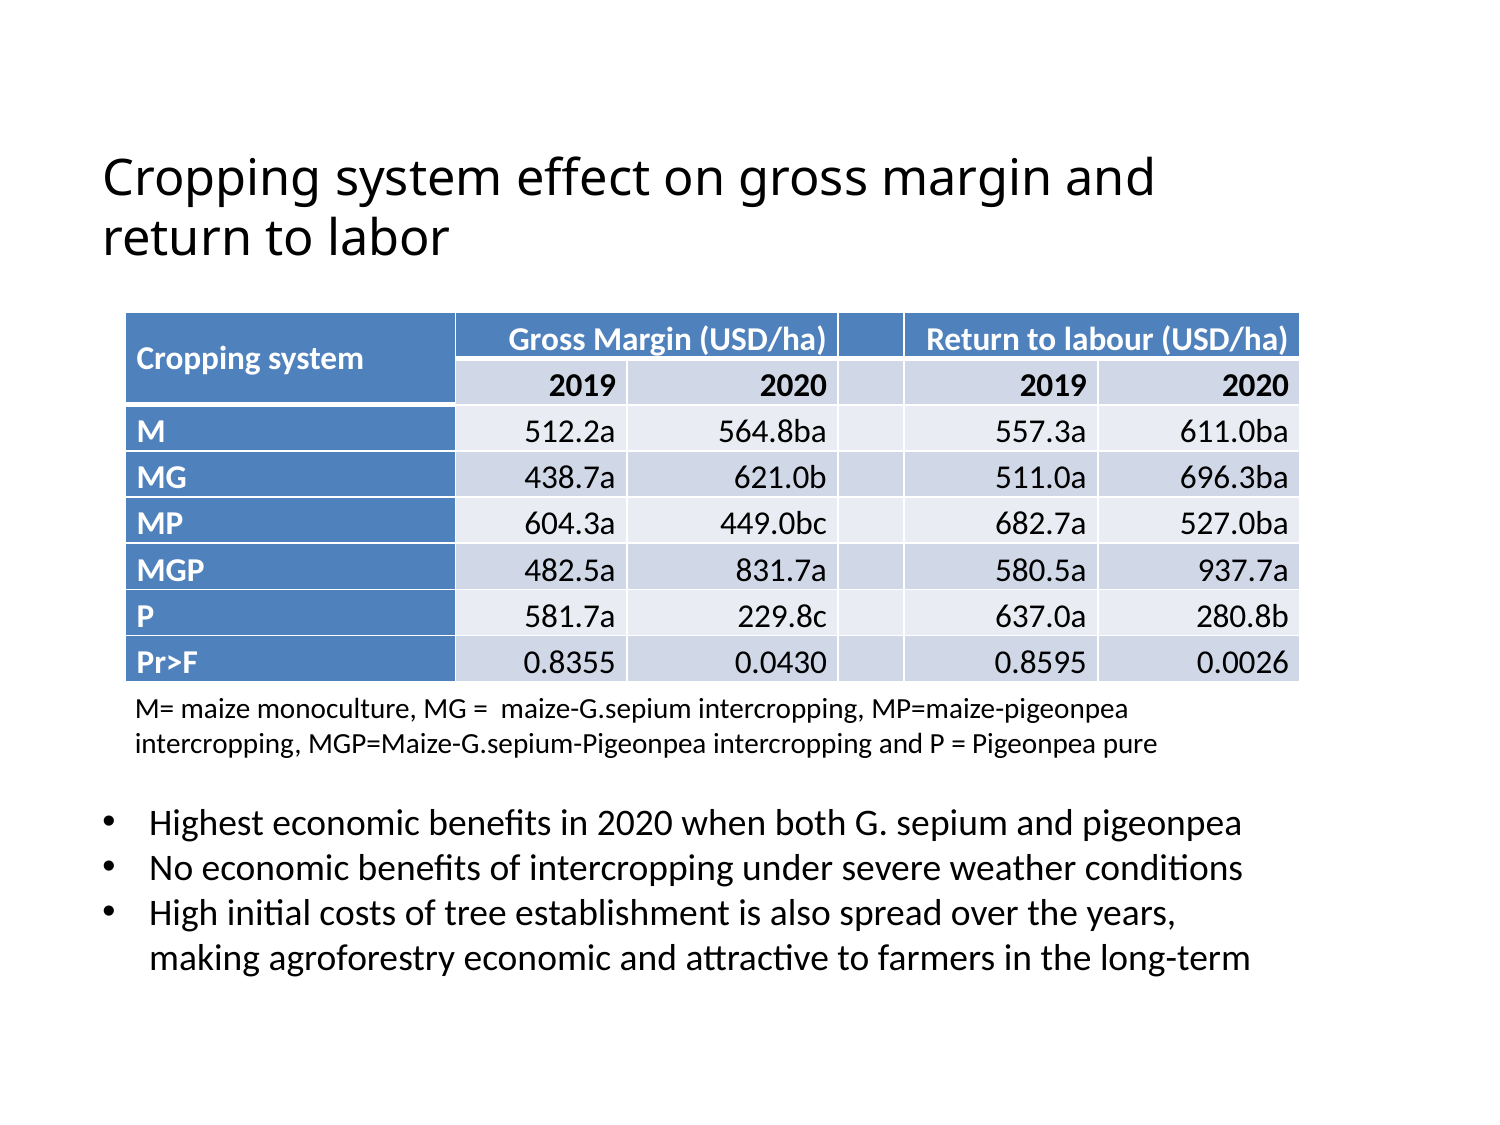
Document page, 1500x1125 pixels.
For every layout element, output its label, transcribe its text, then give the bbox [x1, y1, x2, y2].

table_cell 482.5a [456, 544, 626, 589]
table_header Cropping system [126, 313, 455, 402]
table_cell 280.8b [1099, 590, 1299, 635]
subtitle Cropping system effect on gross margin and return to labor [87, 137, 1213, 275]
table_cell 581.7a [456, 590, 626, 635]
table_cell 0.8355 [456, 636, 626, 681]
table_cell 696.3ba [1099, 452, 1299, 496]
table_cell 0.0026 [1099, 636, 1299, 681]
table_cell [839, 498, 903, 542]
table_cell 449.0bc [628, 498, 837, 542]
table_cell 229.8c [628, 590, 837, 635]
table_header Gross Margin (USD/ha) [456, 313, 837, 356]
table_cell 527.0ba [1099, 498, 1299, 542]
table_cell 2019 [456, 361, 626, 404]
table_cell [839, 590, 903, 635]
text_box M= maize monoculture, MG = maize-G.sepium intercropping, MP=maize-pigeonpea intercropping, MGP=Maize-G.sepium-Pigeonpea intercropping and P = Pigeonpea pure [120, 681, 1296, 767]
table_cell [839, 361, 903, 404]
table_cell 512.2a [456, 406, 626, 450]
table_cell 564.8ba [628, 406, 837, 450]
table_header [839, 313, 903, 356]
table_cell Pr>F [126, 636, 455, 681]
table_cell MG [126, 452, 455, 496]
table_cell MP [126, 498, 455, 542]
table_cell M [126, 407, 455, 450]
table_cell 937.7a [1099, 544, 1299, 589]
text_box Highest economic benefits in 2020 when both G. sepium and pigeonpea No economic benefits of intercropping under severe weather conditions High initial costs of tree establishment is also spread over the years, making agroforestry economic and attractive to farmers in the long-term [87, 790, 1295, 986]
table_cell 511.0a [905, 452, 1097, 496]
table_cell 621.0b [628, 452, 837, 496]
table_cell [839, 636, 903, 681]
table_header Return to labour (USD/ha) [905, 313, 1299, 356]
table_cell 557.3a [905, 406, 1097, 450]
table_cell 2019 [905, 361, 1097, 404]
table_cell 682.7a [905, 498, 1097, 542]
table_cell 2020 [1099, 361, 1299, 404]
table_cell [839, 544, 903, 589]
table_cell 0.8595 [905, 636, 1097, 681]
table_cell 604.3a [456, 498, 626, 542]
table_cell 831.7a [628, 544, 837, 589]
table_cell 438.7a [456, 452, 626, 496]
table_cell [839, 452, 903, 496]
table_cell MGP [126, 544, 455, 589]
table_cell 2020 [628, 361, 837, 404]
table_cell [839, 406, 903, 450]
table_cell 637.0a [905, 590, 1097, 635]
table_cell 611.0ba [1099, 406, 1299, 450]
table_cell 0.0430 [628, 636, 837, 681]
table_cell 580.5a [905, 544, 1097, 589]
table_cell P [126, 590, 455, 635]
